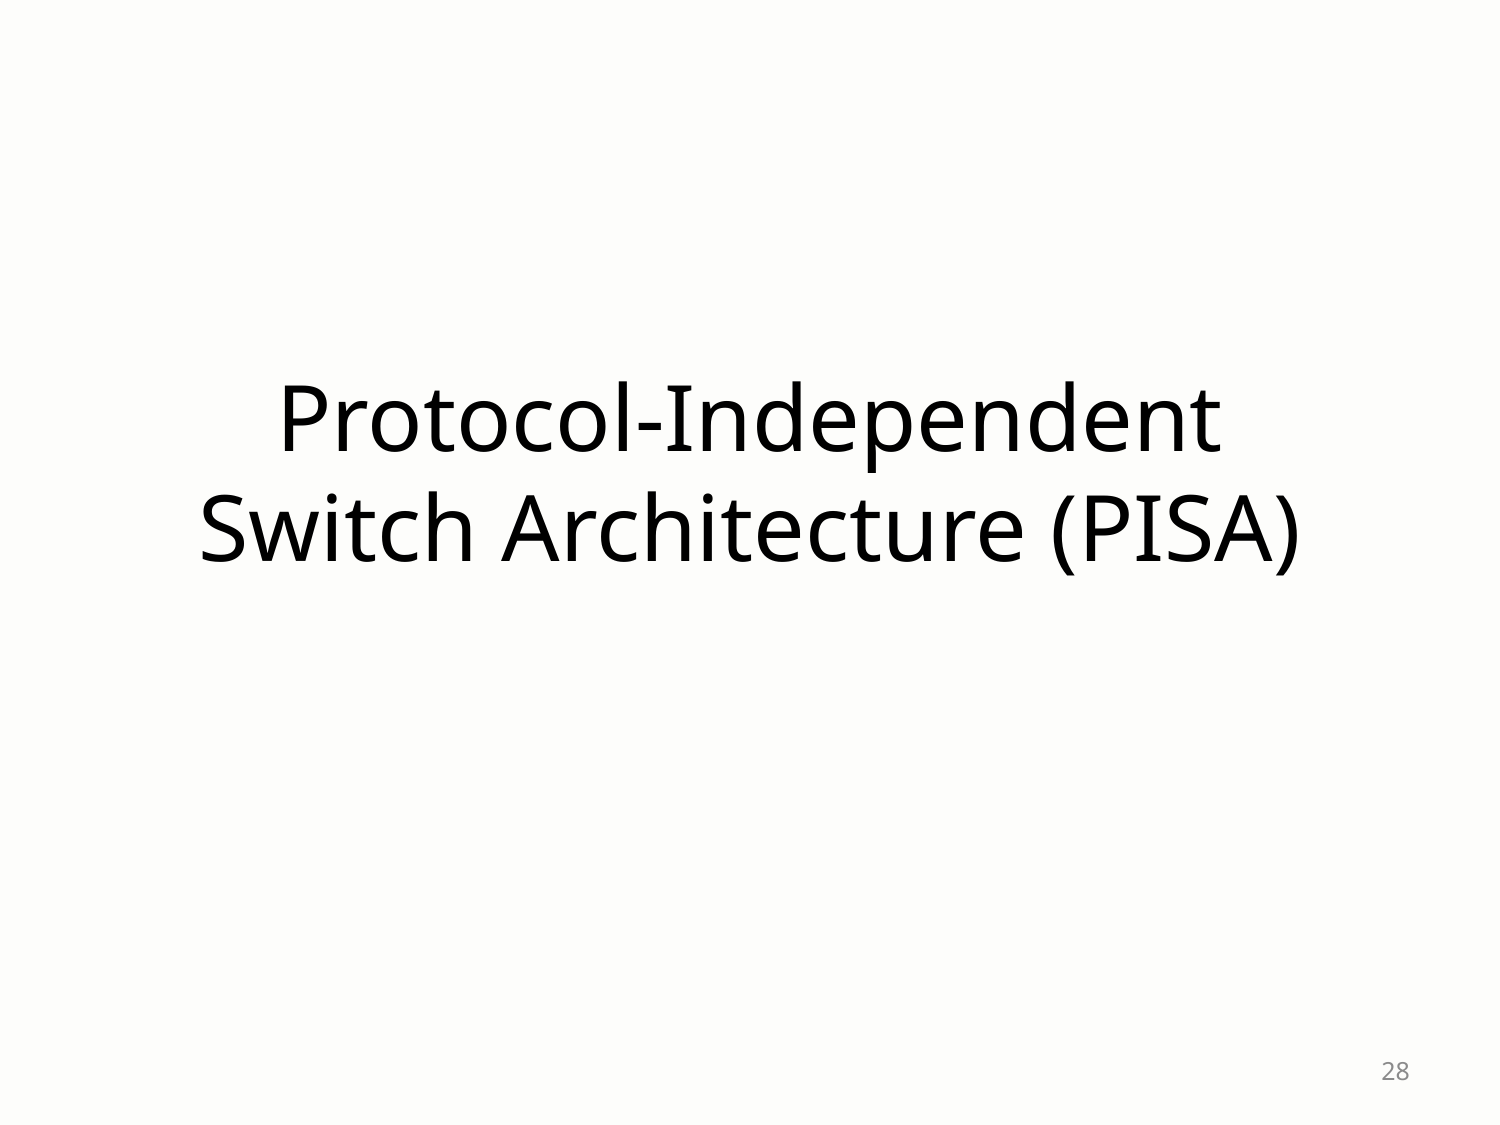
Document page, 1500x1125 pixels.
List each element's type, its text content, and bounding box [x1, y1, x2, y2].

slide_number 28 [1074, 1042, 1425, 1103]
title Protocol-Independent Switch Architecture (PISA) [112, 349, 1388, 591]
